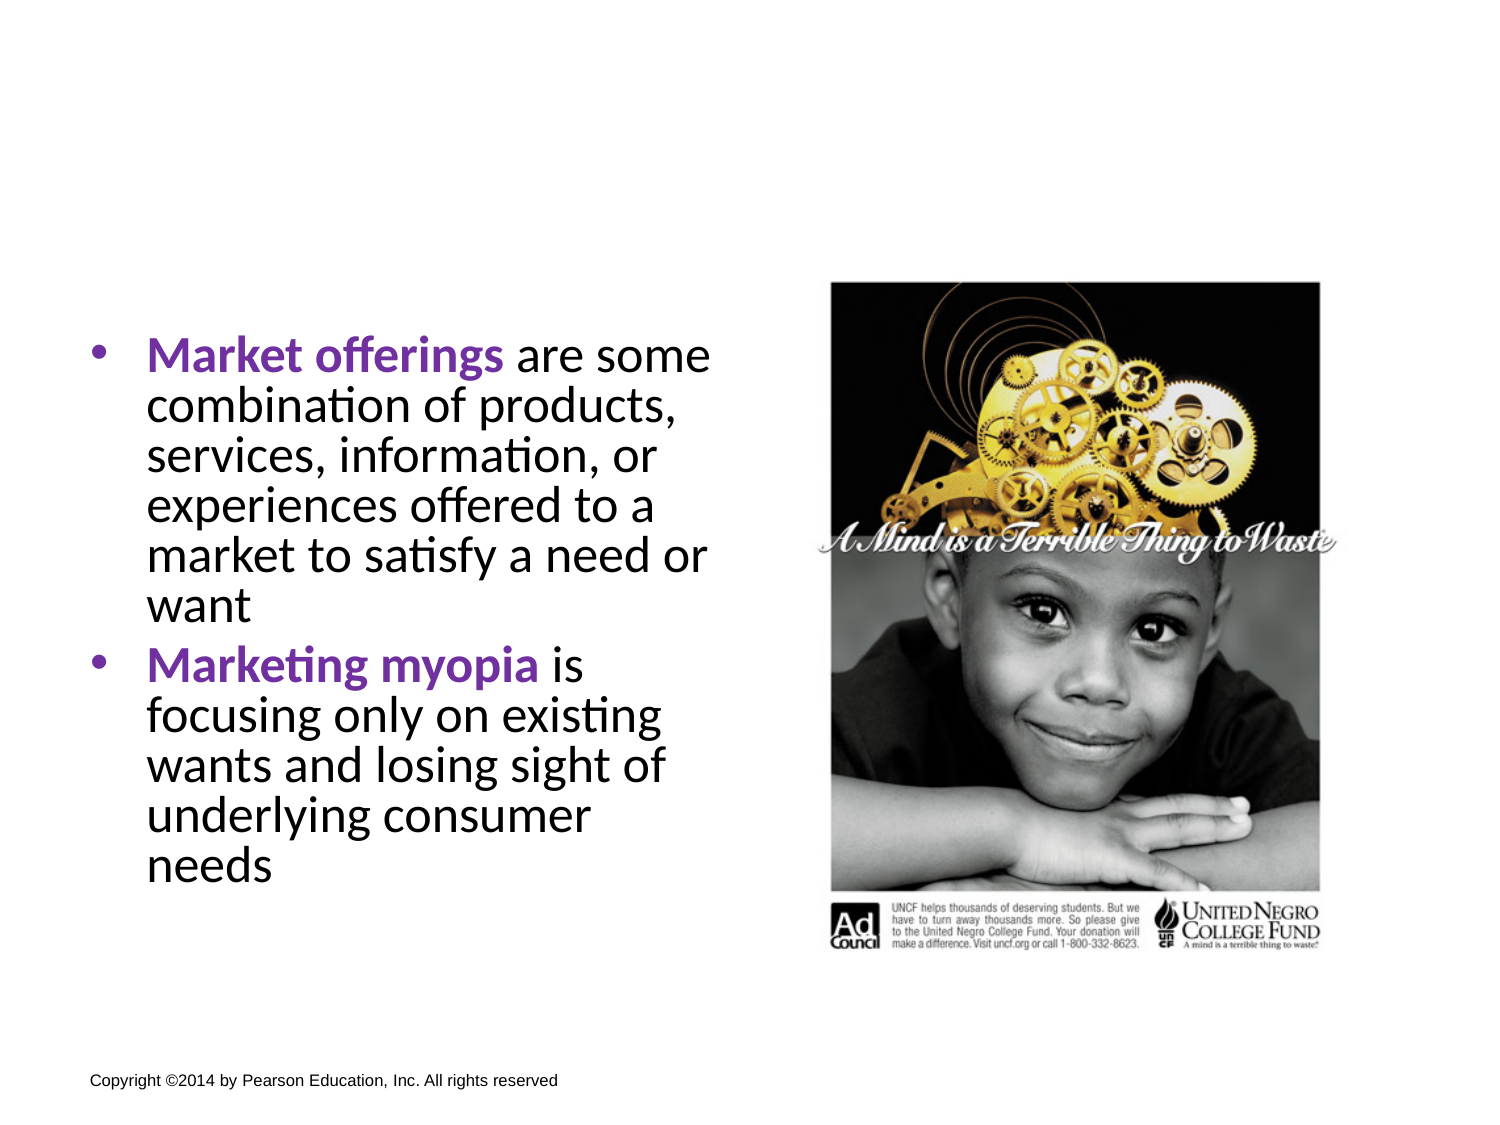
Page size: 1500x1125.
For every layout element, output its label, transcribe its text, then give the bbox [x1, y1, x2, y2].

picture [799, 237, 1352, 1026]
list Market offerings are some combination of products, services, information, or experiences offered to a market to satisfy a need or want Marketing myopia is focusing only on existing wants and losing sight of underlying consumer needs [75, 324, 738, 974]
text_box Copyright ©2014 by Pearson Education, Inc. All rights reserved [74, 1062, 825, 1098]
